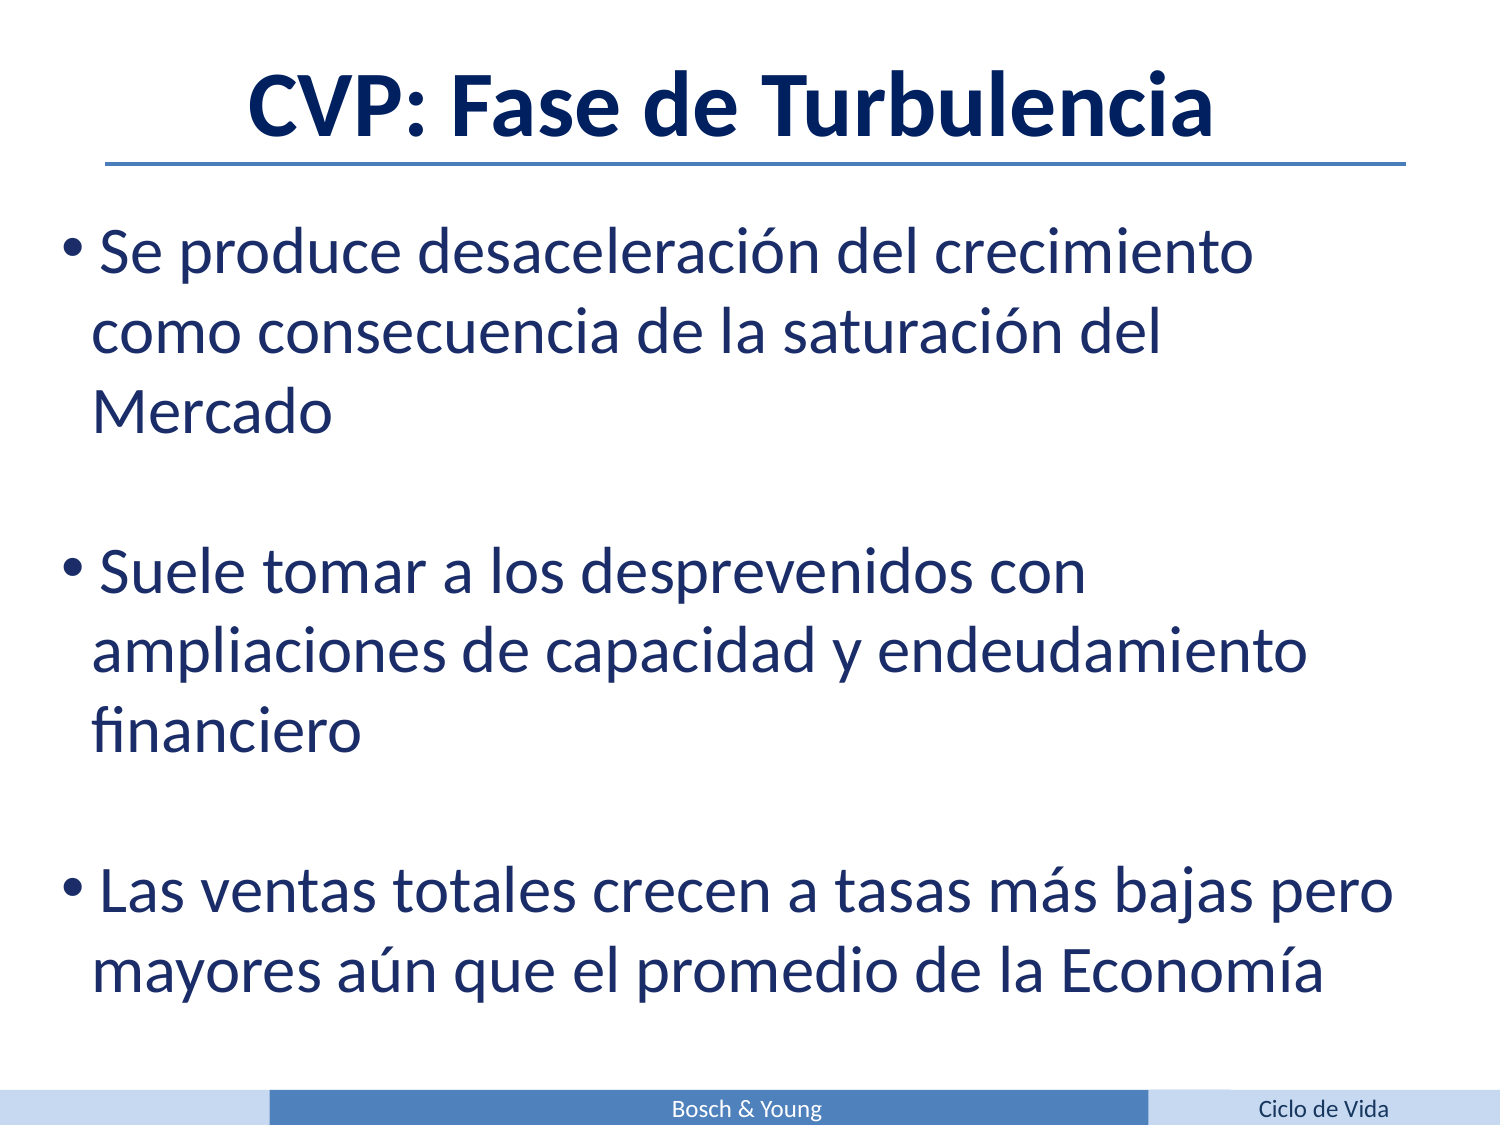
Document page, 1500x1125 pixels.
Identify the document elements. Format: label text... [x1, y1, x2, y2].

text_box Bosch & Young [272, 1088, 1146, 1125]
text_box [0, 1088, 272, 1125]
text_box CVP: Fase de Turbulencia [46, 35, 1418, 163]
text_box Ciclo de Vida [1146, 1088, 1500, 1125]
text_box Se produce desaceleración del crecimiento como consecuencia de la saturación del Mercado Suele tomar a los desprevenidos con ampliaciones de capacidad y endeudamiento financiero Las ventas totales crecen a tasas más bajas pero mayores aún que el promedio de la Economía [46, 199, 1430, 1014]
